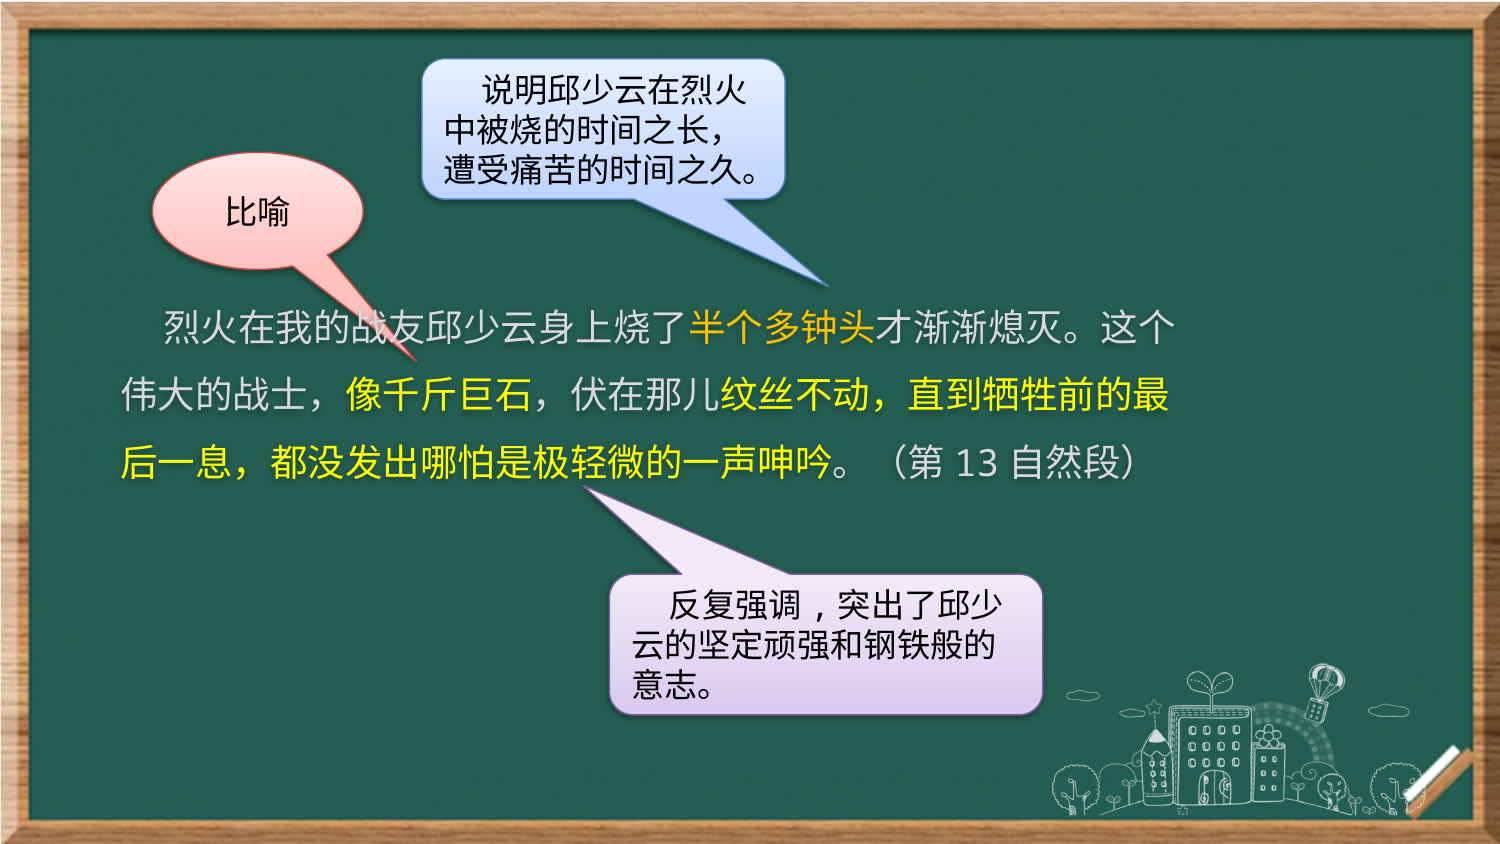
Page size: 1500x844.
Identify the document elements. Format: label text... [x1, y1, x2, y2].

text_box 比喻 [151, 151, 365, 271]
text_box 烈火在我的战友邱少云身上烧了半个多钟头才渐渐熄灭。这个伟大的战士，像千斤巨石，伏在那儿纹丝不动，直到牺牲前的最后一息，都没发出哪怕是极轻微的一声呻吟。（第13自然段） [105, 273, 1207, 491]
text_box 反复强调,突出了邱少云的坚定顽强和钢铁般的意志。 [596, 499, 965, 716]
text_box 说明邱少云在烈火中被烧的时间之长，遭受痛苦的时间之久。 [421, 57, 812, 271]
picture [0, 0, 1500, 844]
